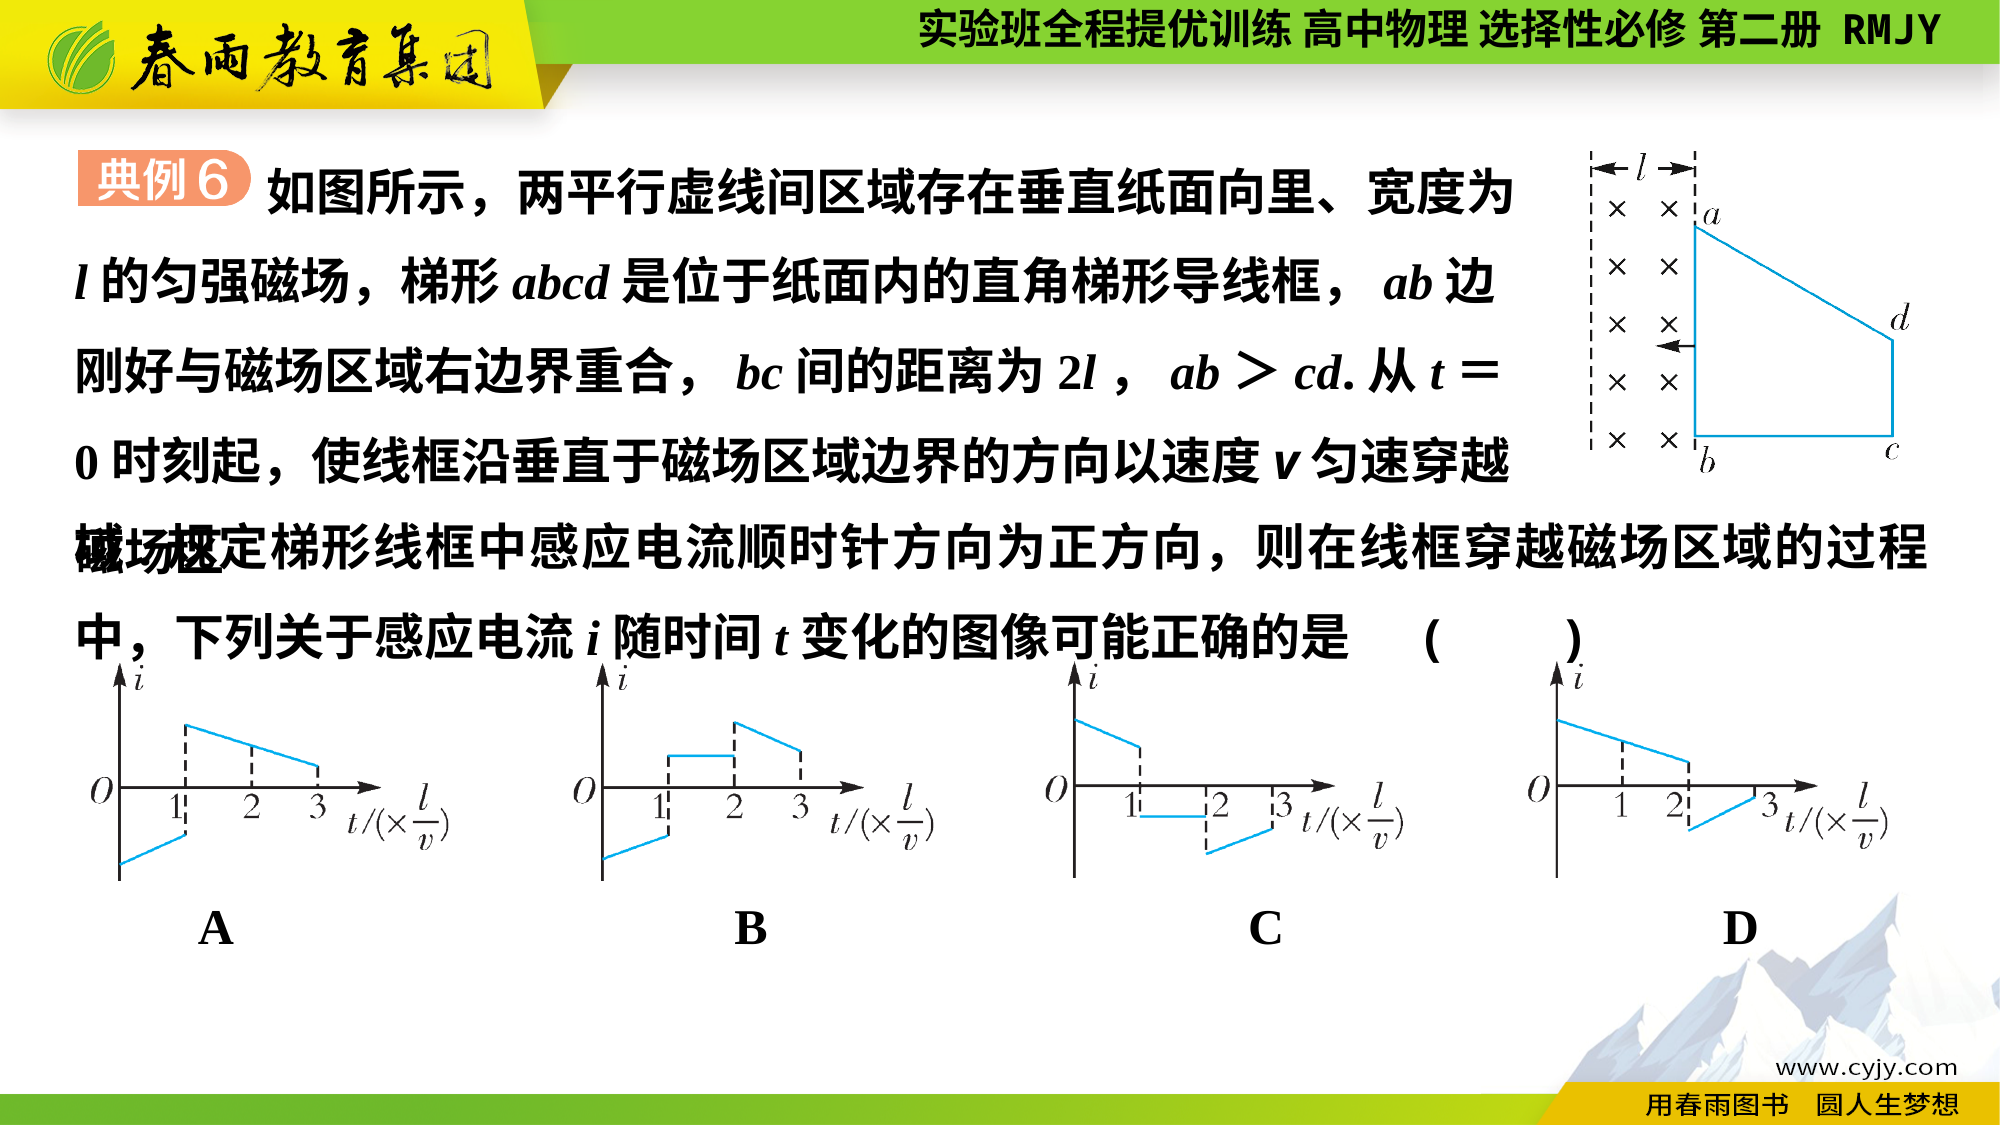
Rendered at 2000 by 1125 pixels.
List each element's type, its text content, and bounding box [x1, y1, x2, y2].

text_box 域.规定梯形线框中感应电流顺时针方向为正方向，则在线框穿越磁场区域的过程中，下列关于感应电流i随时间t变化的图像可能正确的是 ( ) [59, 477, 1944, 673]
text_box A B C D [183, 856, 1839, 962]
list 如图所示，两平行虚线间区域存在垂直纸面向里、宽度为l的匀强磁场，梯形abcd是位于纸面内的直角梯形导线框，ab边刚好与磁场区域右边界重合，bc间的距离为2l，ab＞cd.从t＝0时刻起，使线框沿垂直于磁场区域边界的方向以速度v匀速穿越磁场区 [59, 122, 1544, 477]
picture [0, 0, 2000, 1125]
